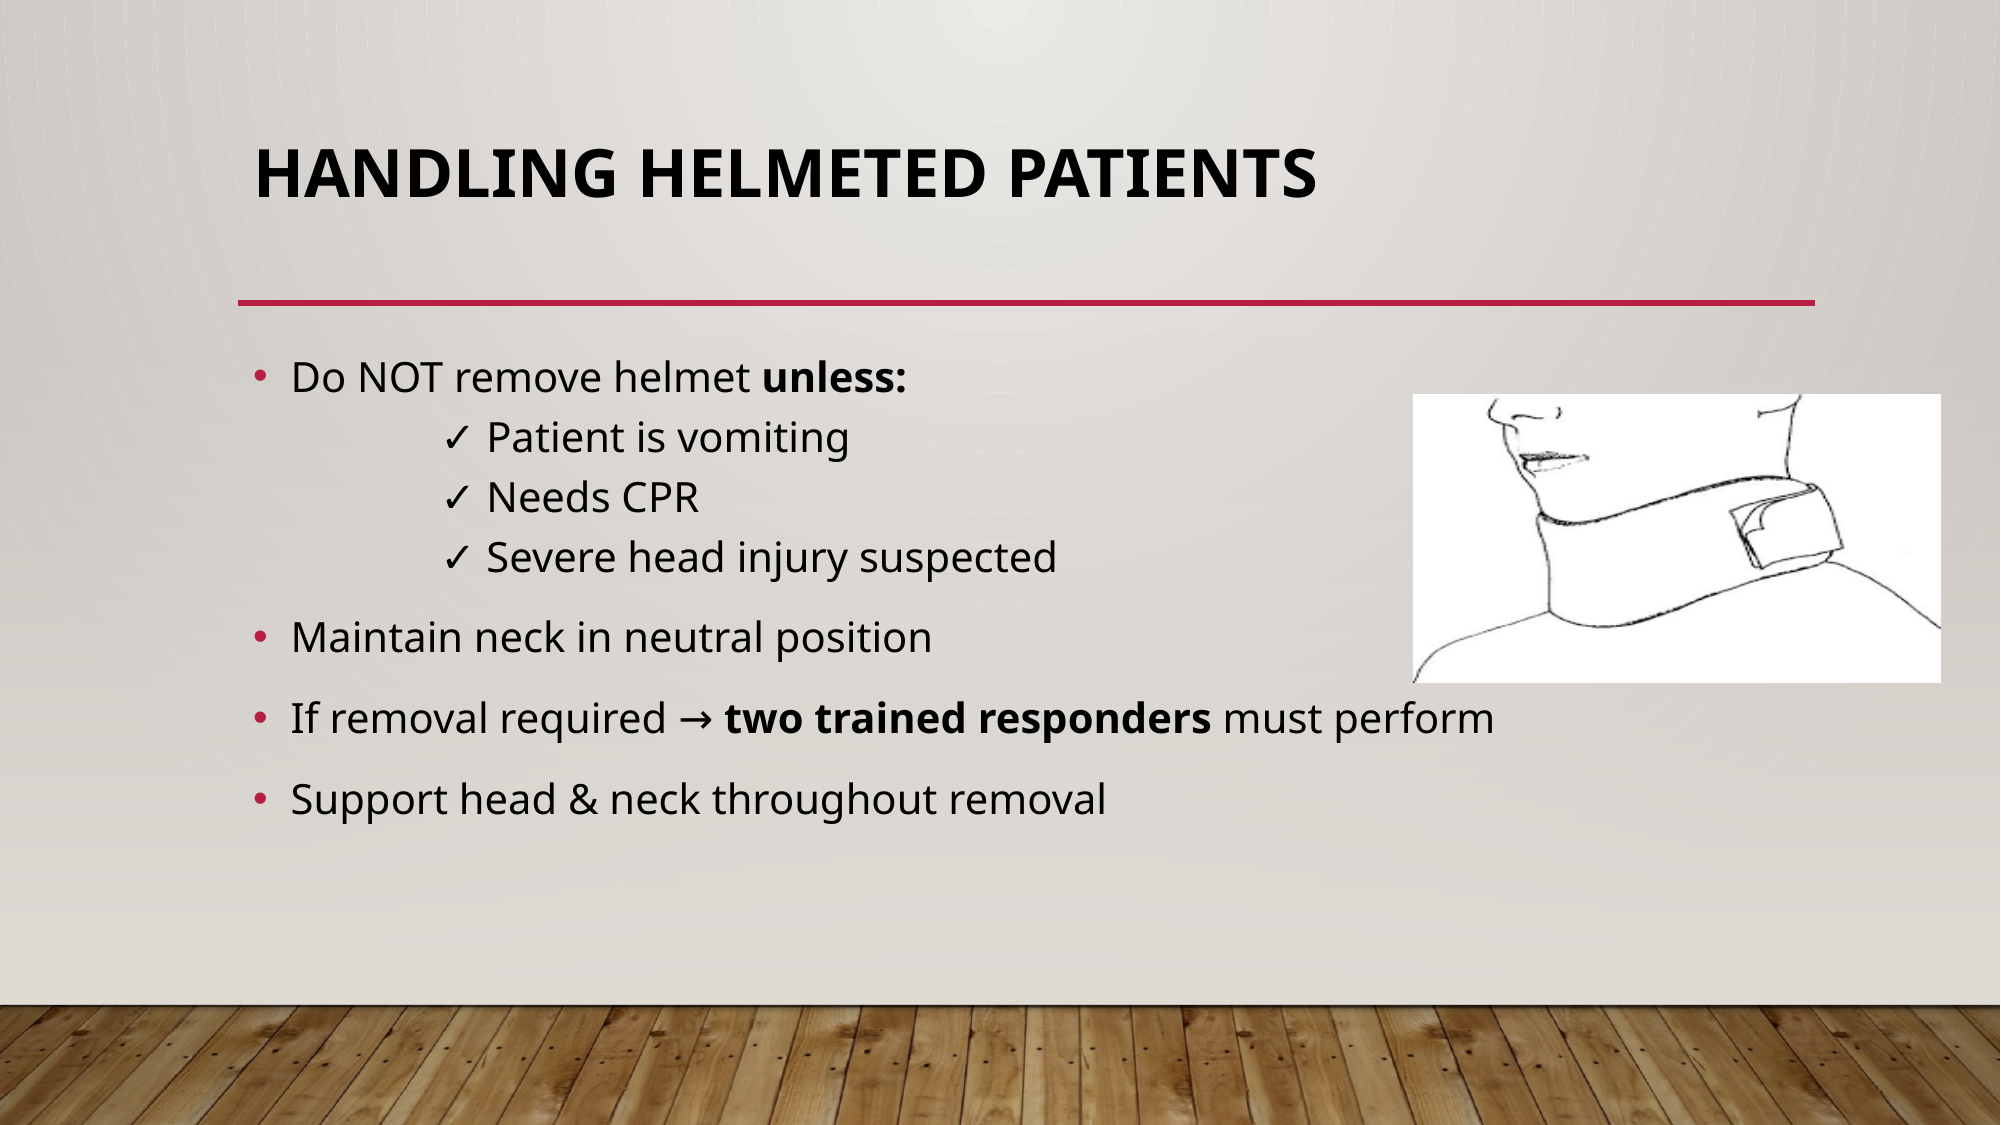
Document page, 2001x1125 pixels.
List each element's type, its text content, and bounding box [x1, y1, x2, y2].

list Do NOT remove helmet unless: ✓ Patient is vomiting ✓ Needs CPR ✓ Severe head injury suspected Maintain neck in neutral position If removal required → two trained responders must perform Support head & neck throughout removal [238, 332, 1814, 899]
picture [0, 1005, 2000, 1125]
picture [1413, 394, 1942, 684]
title Handling Helmeted Patients [238, 131, 1814, 305]
